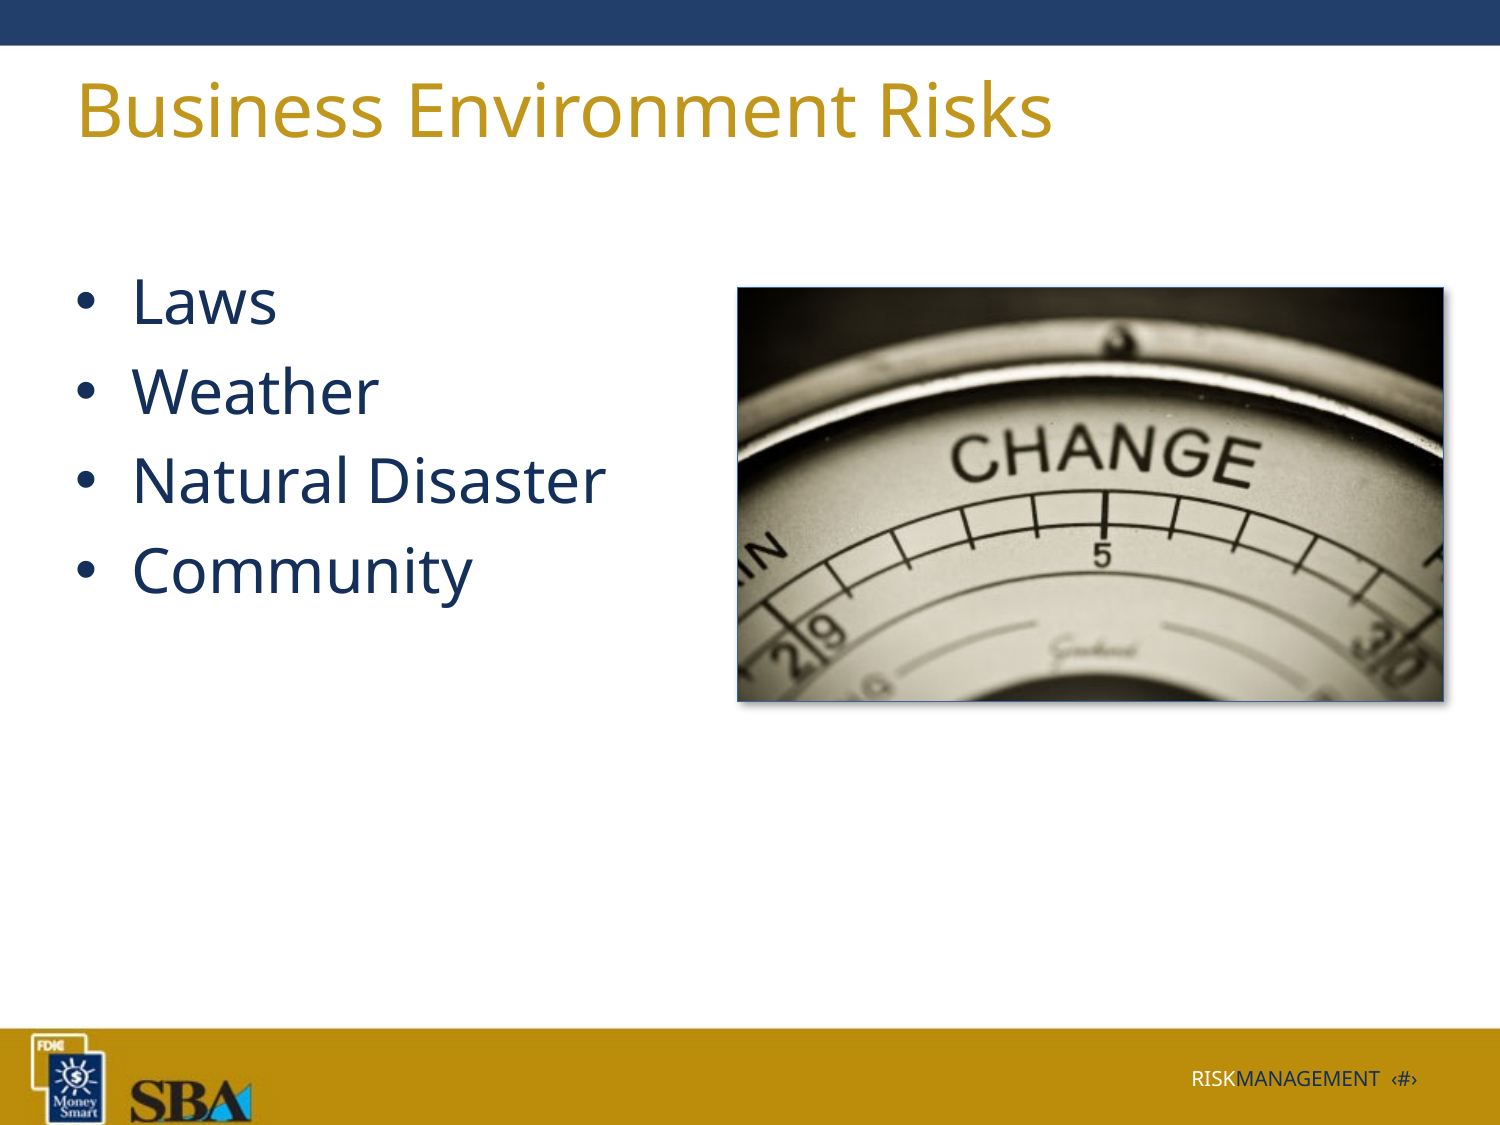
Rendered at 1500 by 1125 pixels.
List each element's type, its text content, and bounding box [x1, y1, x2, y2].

picture [0, 0, 1500, 1125]
list Laws Weather Natural Disaster Community [74, 261, 1426, 863]
title Business Environment Risks [74, 61, 1301, 163]
